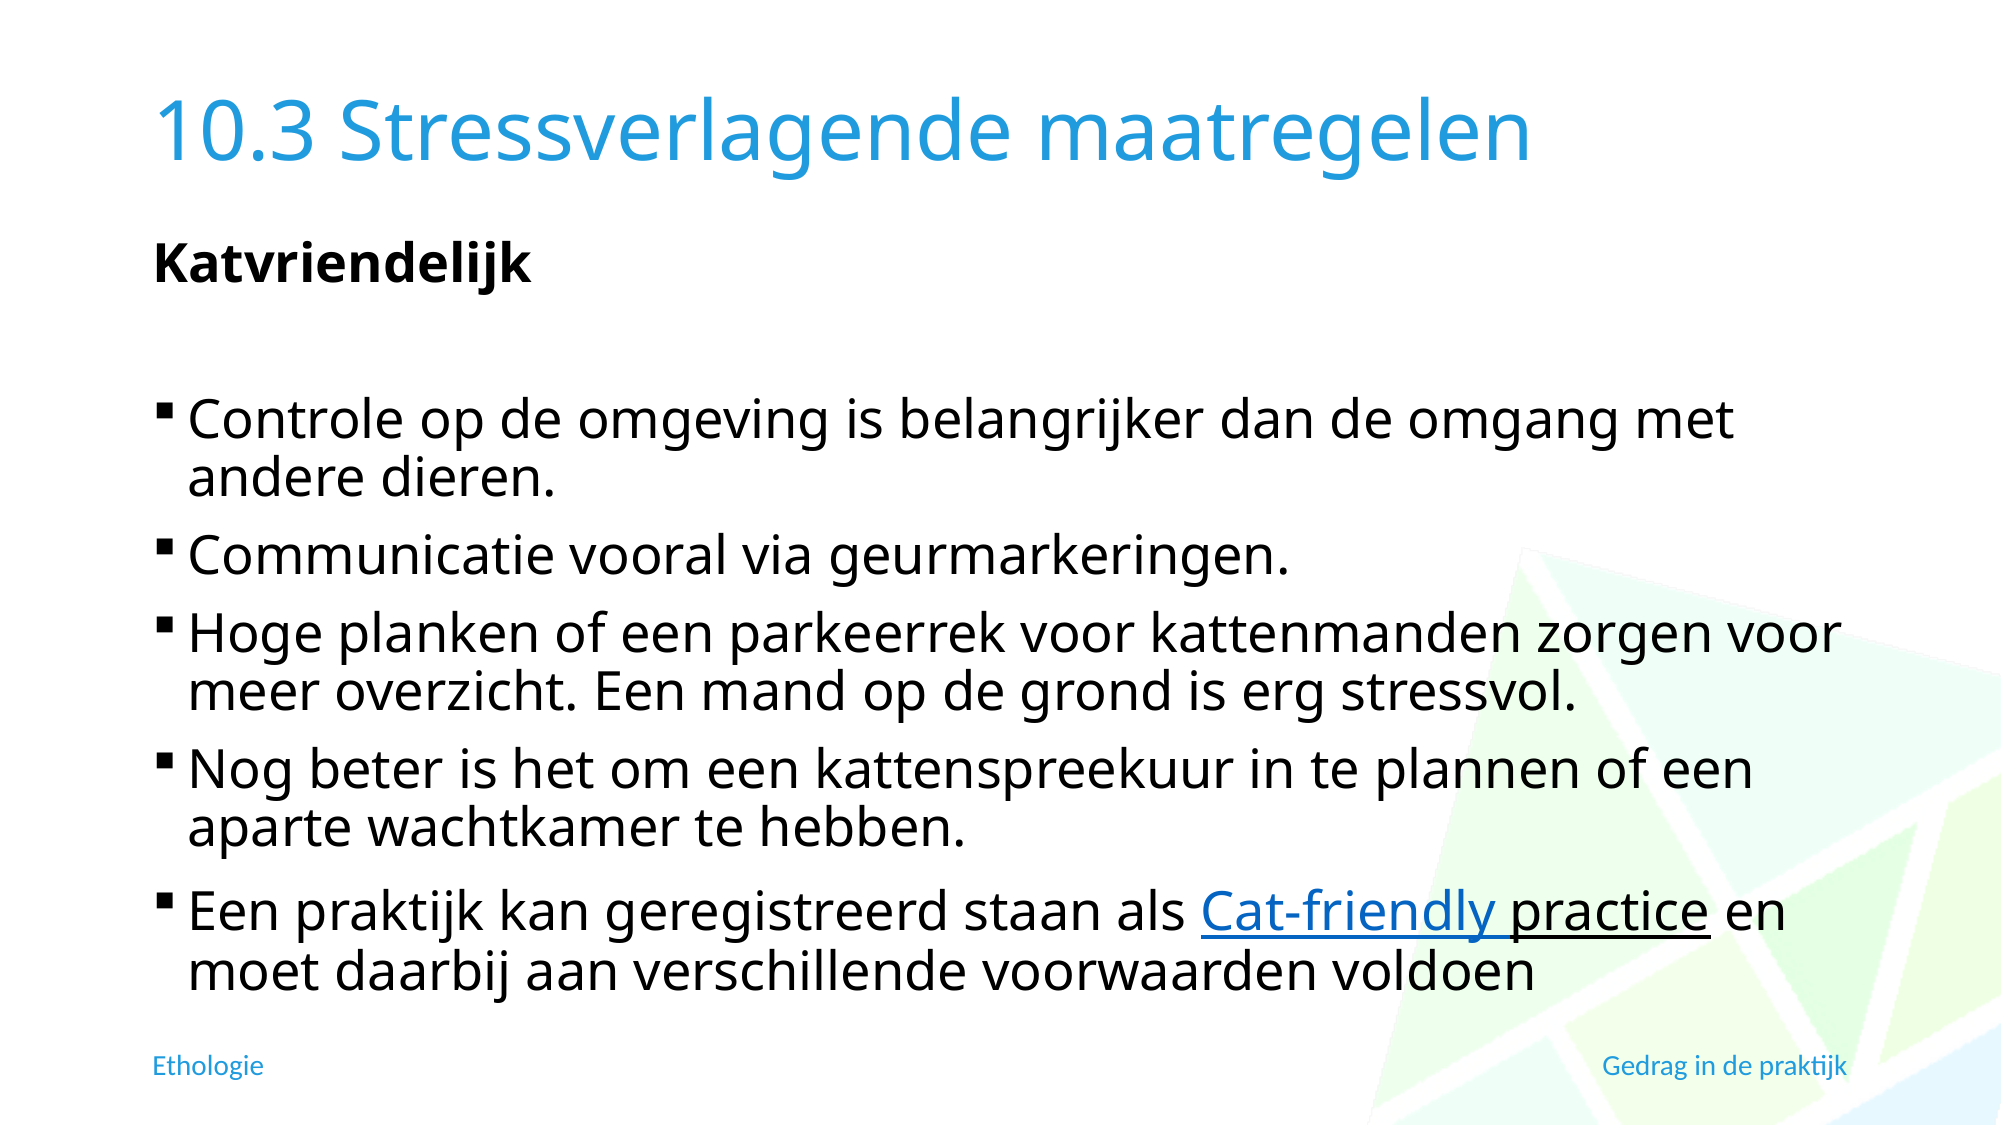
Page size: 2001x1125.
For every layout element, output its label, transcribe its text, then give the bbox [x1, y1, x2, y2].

list Ethologie [137, 1042, 588, 1103]
title 10.3 Stressverlagende maatregelen [137, 59, 1863, 208]
list Gedrag in de praktijk [1412, 1042, 1863, 1103]
list Katvriendelijk Controle op de omgeving is belangrijker dan de omgang met andere dieren. Communicatie vooral via geurmarkeringen. Hoge planken of een parkeerrek voor kattenmanden zorgen voor meer overzicht. Een mand op de grond is erg stressvol. Nog beter is het om een kattenspreekuur in te plannen of een aparte wachtkamer te hebben. Een praktijk kan geregistreerd staan als Cat-friendly practice en moet daarbij aan verschillende voorwaarden voldoen [137, 228, 1863, 1014]
